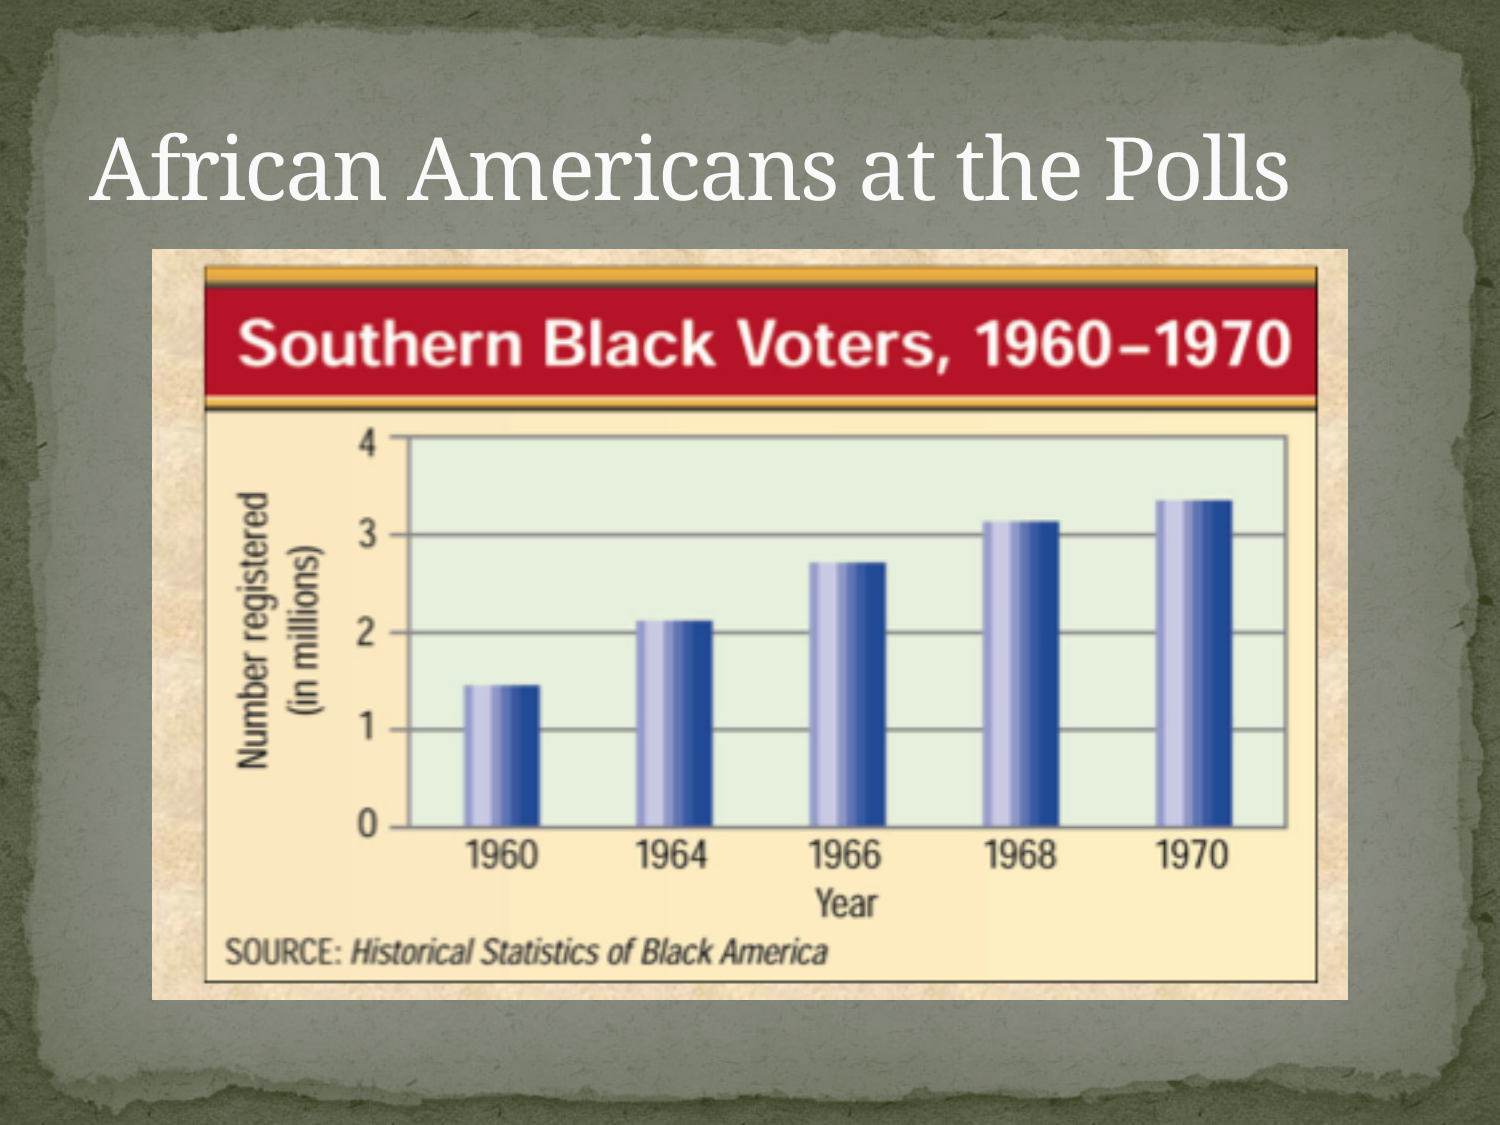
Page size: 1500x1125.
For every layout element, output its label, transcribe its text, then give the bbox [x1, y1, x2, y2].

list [77, 252, 1424, 999]
title African Americans at the Polls [74, 24, 1425, 225]
